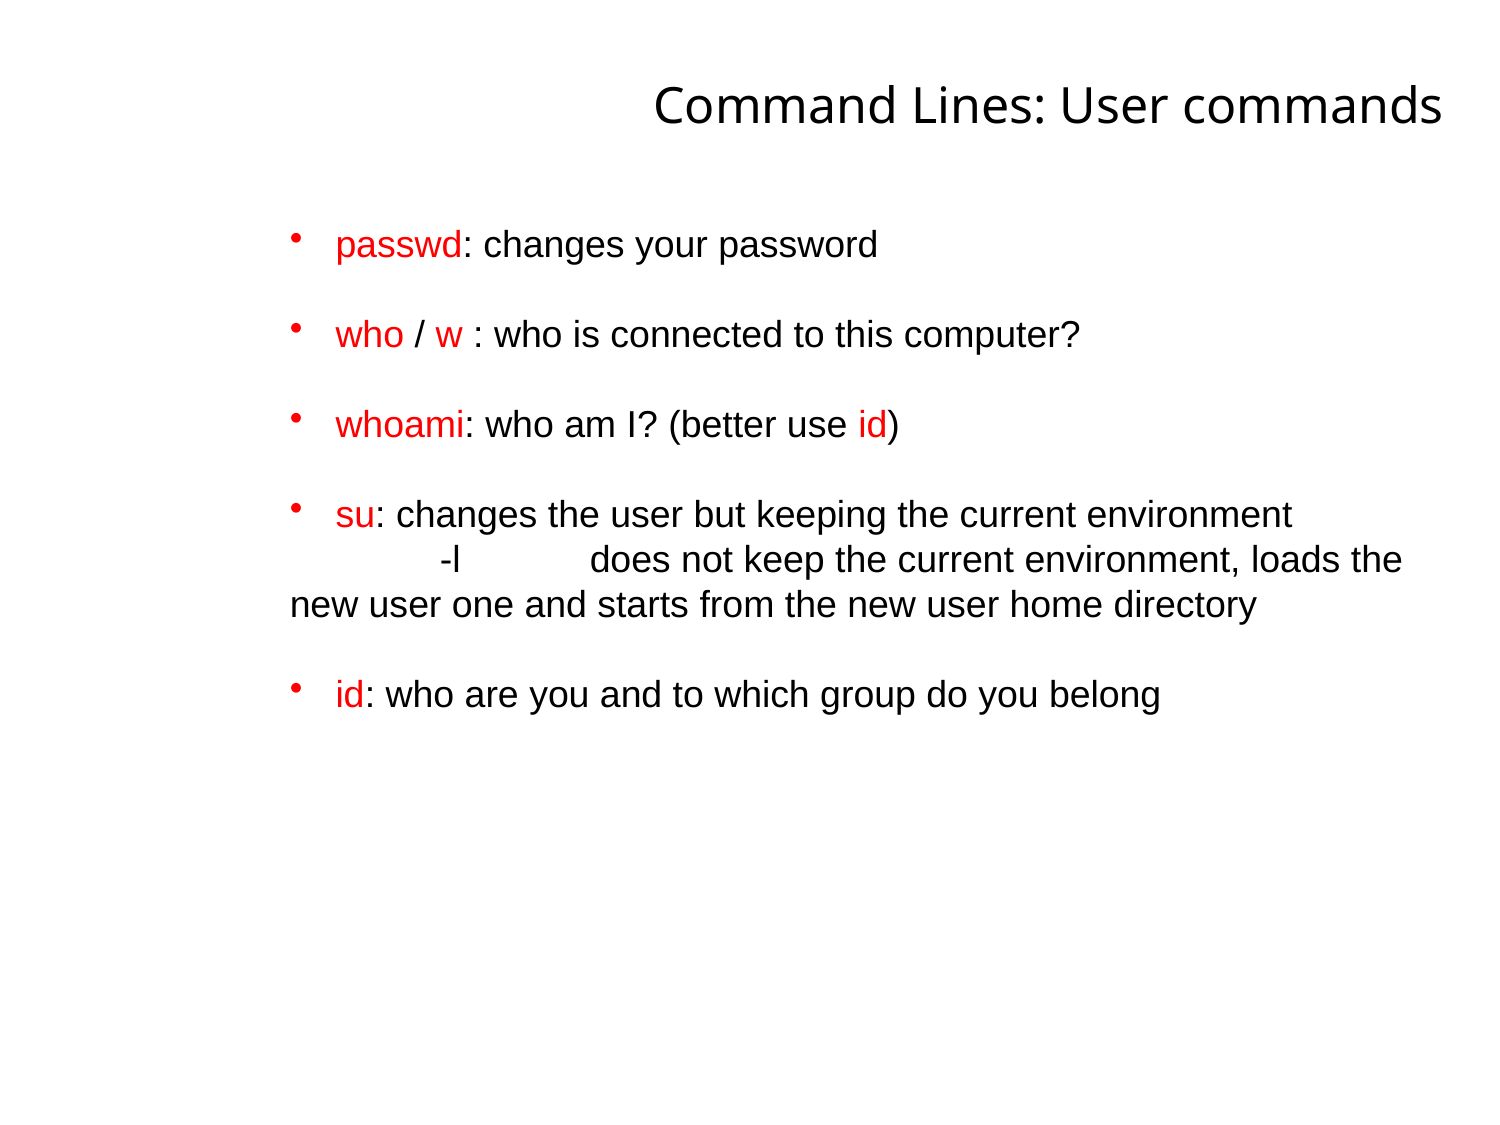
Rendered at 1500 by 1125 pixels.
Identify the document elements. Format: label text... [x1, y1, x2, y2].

text_box passwd: changes your password who / w : who is connected to this computer? whoami: who am I? (better use id) su: changes the user but keeping the current environment -l does not keep the current environment, loads the new user one and starts from the new user home directory id: who are you and to which group do you belong [275, 212, 1435, 723]
text_box Command Lines: User commands [638, 65, 1460, 141]
